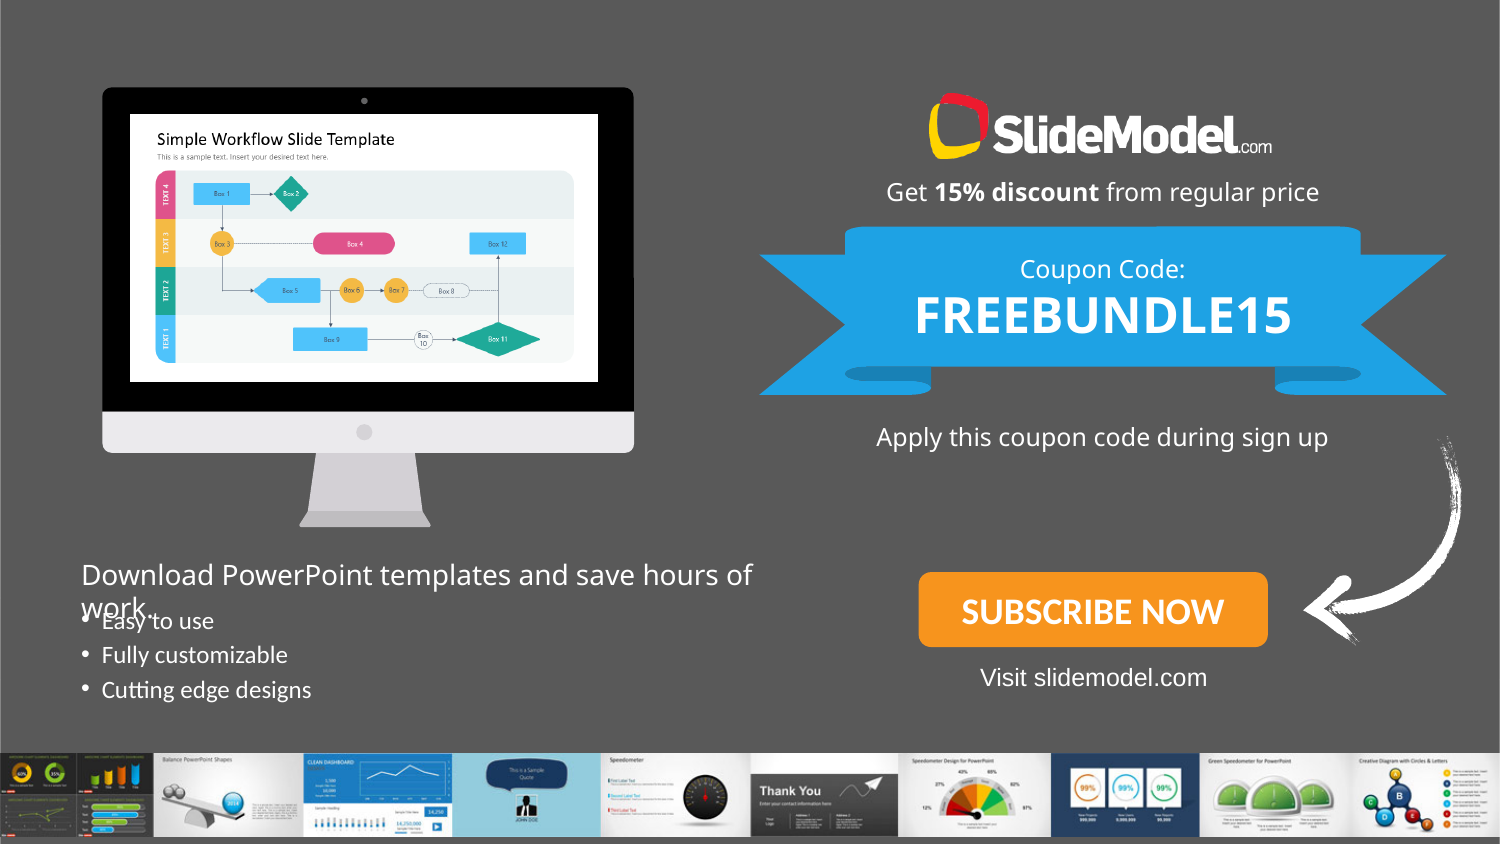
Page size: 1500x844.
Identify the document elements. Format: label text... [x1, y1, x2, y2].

text_box Coupon Code: FREEBUNDLE15 [880, 246, 1326, 352]
picture [129, 114, 598, 382]
picture [0, 752, 1500, 837]
text_box Download PowerPoint templates and save hours of work. [66, 549, 794, 632]
text_box Get 15% discount from regular price [793, 168, 1413, 214]
text_box Visit slidemodel.com [935, 655, 1253, 697]
text_box [1302, 435, 1462, 646]
picture [928, 93, 1273, 159]
text_box SUBSCRIBE NOW [916, 569, 1270, 650]
text_box Apply this coupon code during sign up [847, 413, 1359, 459]
text_box Easy to use Fully customizable Cutting edge designs [66, 632, 647, 711]
text_box [757, 224, 1449, 397]
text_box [102, 87, 635, 528]
text_box [0, 0, 1500, 752]
